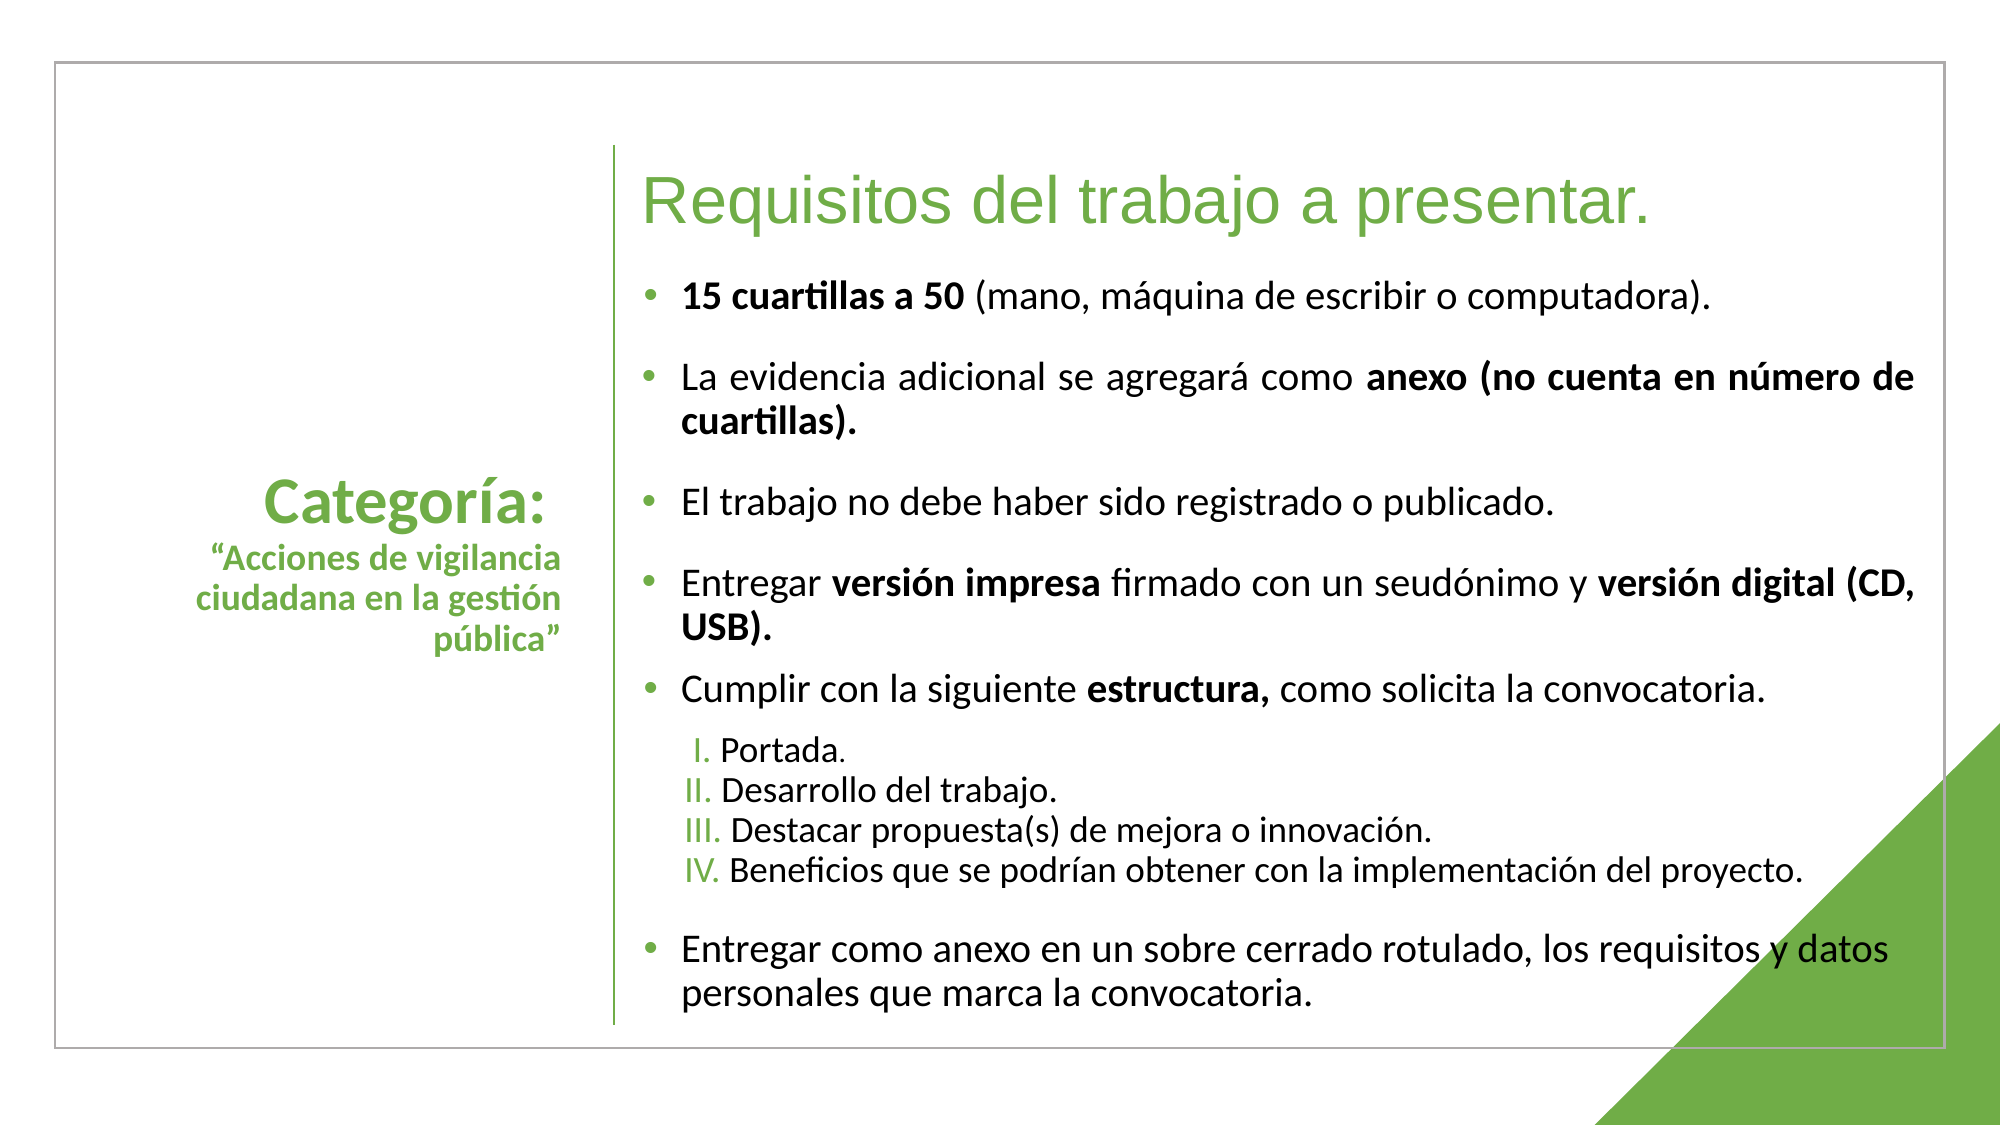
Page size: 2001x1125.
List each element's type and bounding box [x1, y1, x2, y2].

text_box [55, 62, 1945, 1049]
text_box [1594, 723, 2000, 1125]
